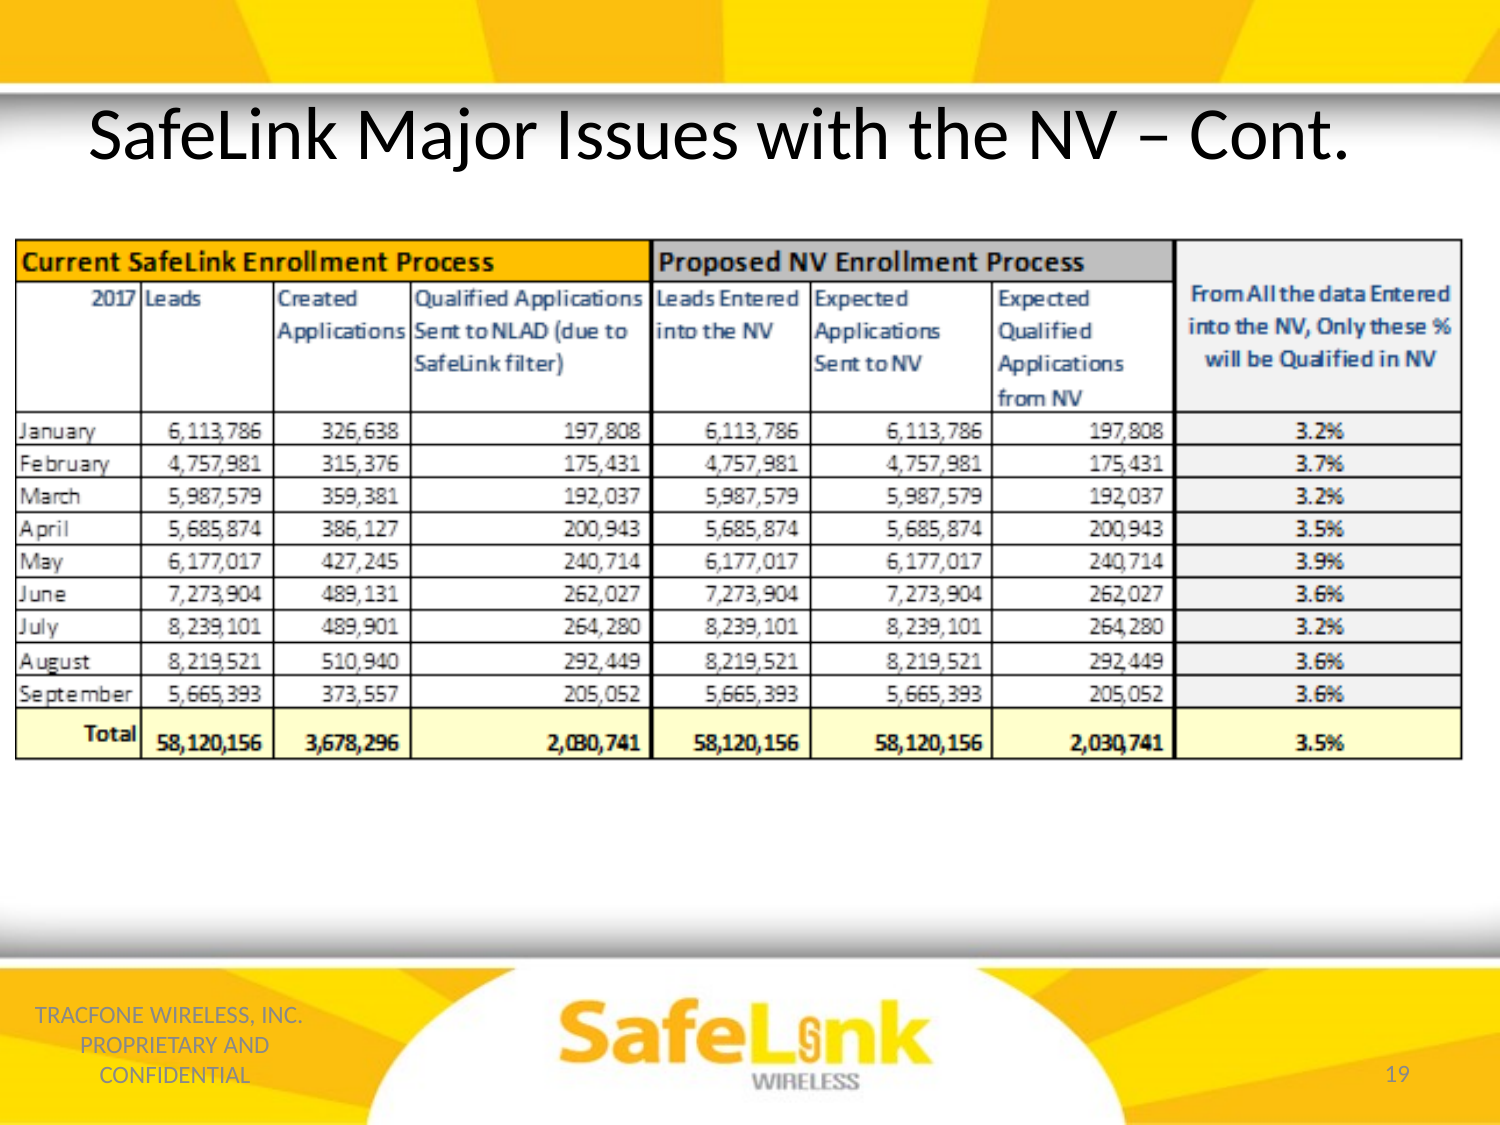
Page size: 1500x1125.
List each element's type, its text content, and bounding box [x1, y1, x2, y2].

text_box SafeLink Major Issues with the NV – Cont. [32, 77, 1408, 181]
footer TRACFONE WIRELESS, INC. PROPRIETARY AND CONFIDENTIAL [0, 999, 350, 1088]
picture [0, 0, 1500, 1125]
slide_number 19 [1074, 1042, 1425, 1103]
